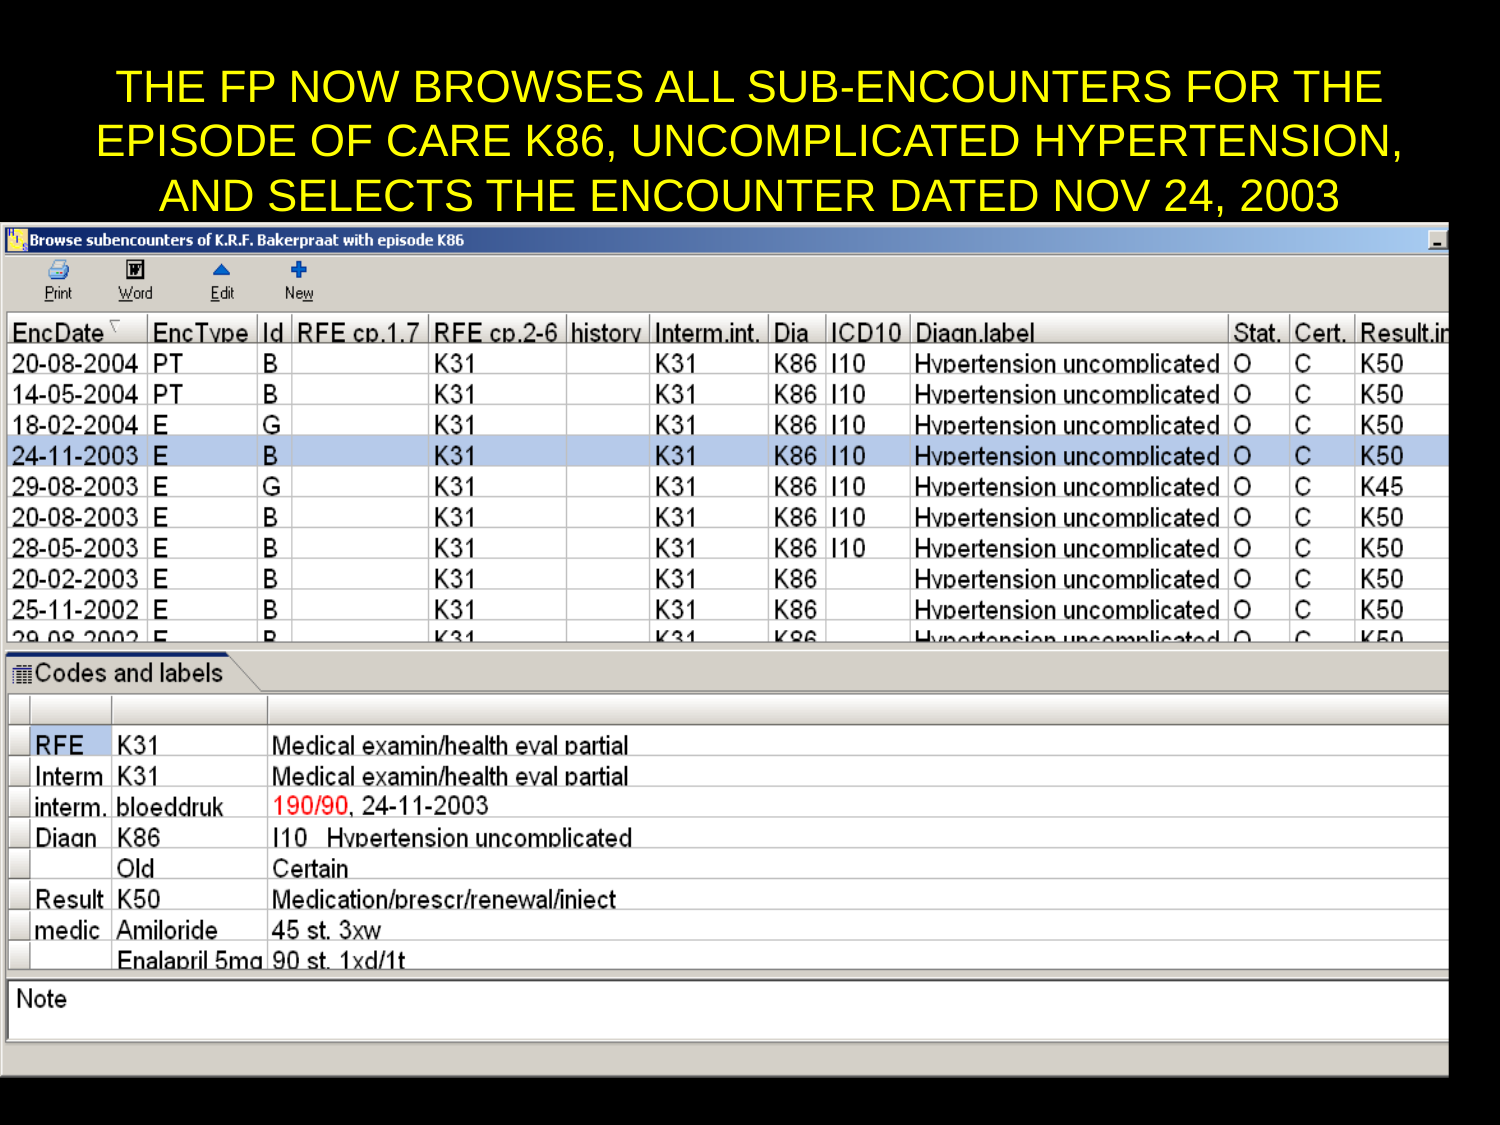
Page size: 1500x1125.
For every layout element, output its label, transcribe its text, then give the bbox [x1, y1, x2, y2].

title THE FP NOW BROWSES ALL SUB-ENCOUNTERS FOR THE EPISODE OF CARE K86, UNCOMPLICATED HYPERTENSION, AND SELECTS THE ENCOUNTER DATED NOV 24, 2003 [75, 45, 1425, 220]
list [0, 222, 1500, 1079]
